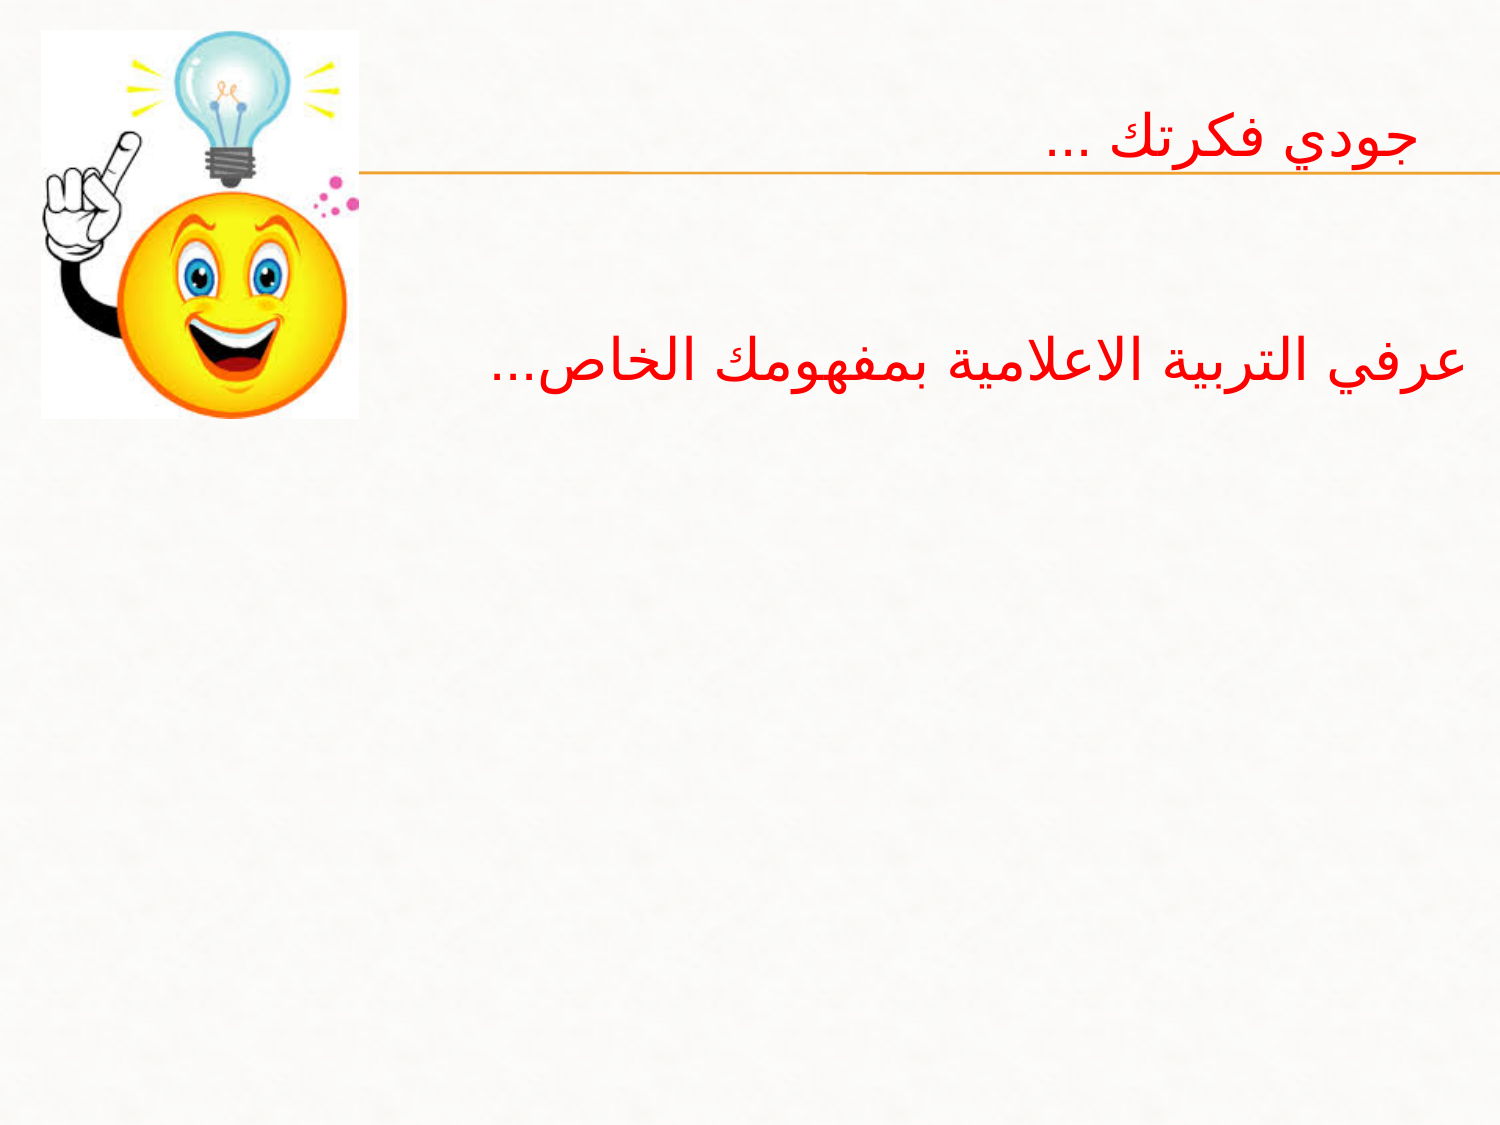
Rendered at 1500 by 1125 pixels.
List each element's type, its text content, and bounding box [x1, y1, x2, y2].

text_box جودي فكرتك ... [856, 90, 1436, 176]
picture [40, 30, 359, 419]
text_box عرفي التربية الاعلامية بمفهومك الخاص... [474, 314, 1485, 400]
